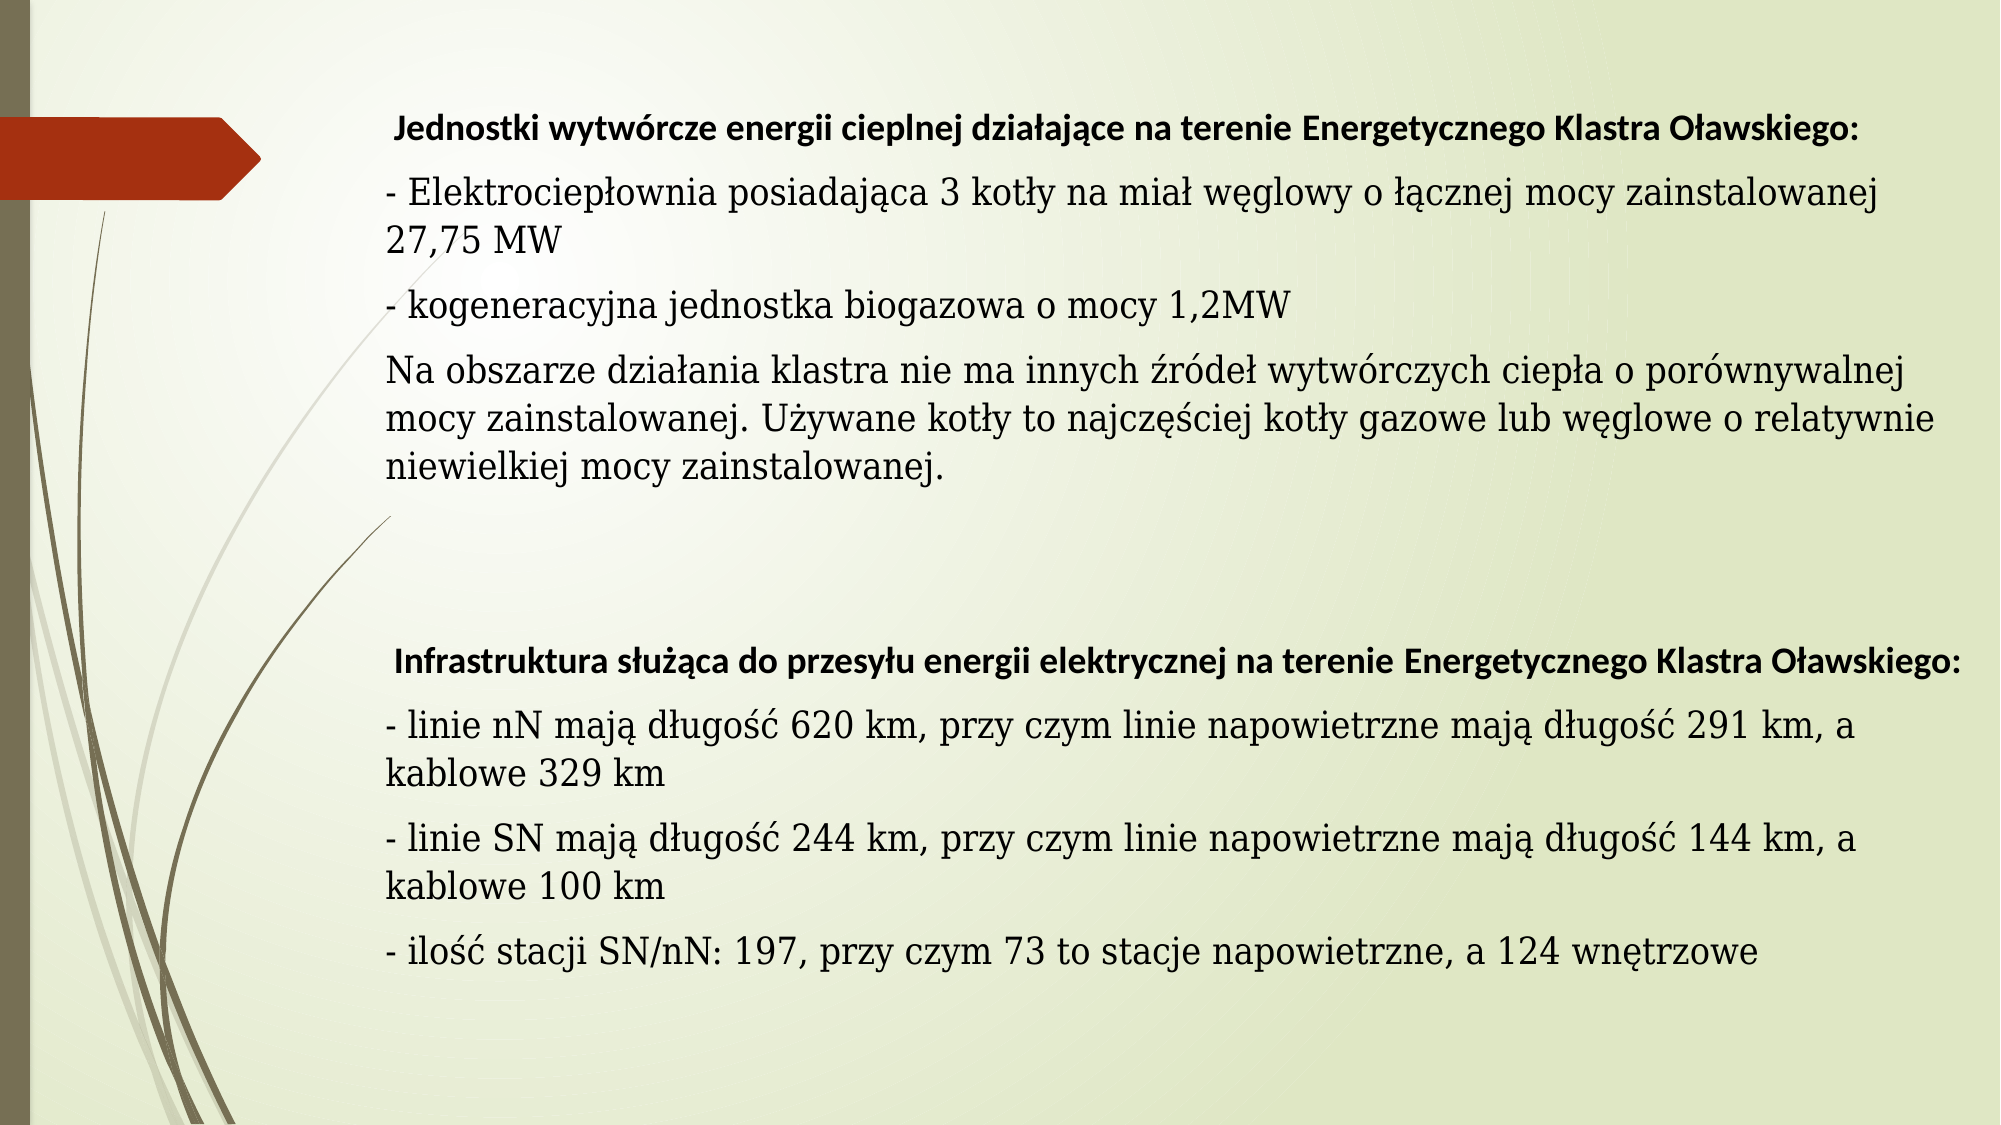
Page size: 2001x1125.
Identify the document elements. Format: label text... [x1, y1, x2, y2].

text_box Infrastruktura służąca do przesyłu energii elektrycznej na terenie Energetycznego Klastra Oławskiego: - linie nN mają długość 620 km, przy czym linie napowietrzne mają długość 291 km, a kablowe 329 km - linie SN mają długość 244 km, przy czym linie napowietrzne mają długość 144 km, a kablowe 100 km - ilość stacji SN/nN: 197, przy czym 73 to stacje napowietrzne, a 124 wnętrzowe [370, 628, 2000, 1041]
text_box Jednostki wytwórcze energii cieplnej działające na terenie Energetycznego Klastra Oławskiego: - Elektrociepłownia posiadająca 3 kotły na miał węglowy o łącznej mocy zainstalowanej 27,75 MW - kogeneracyjna jednostka biogazowa o mocy 1,2MW Na obszarze działania klastra nie ma innych źródeł wytwórczych ciepła o porównywalnej mocy zainstalowanej. Używane kotły to najczęściej kotły gazowe lub węglowe o relatywnie niewielkiej mocy zainstalowanej. [370, 95, 1961, 557]
